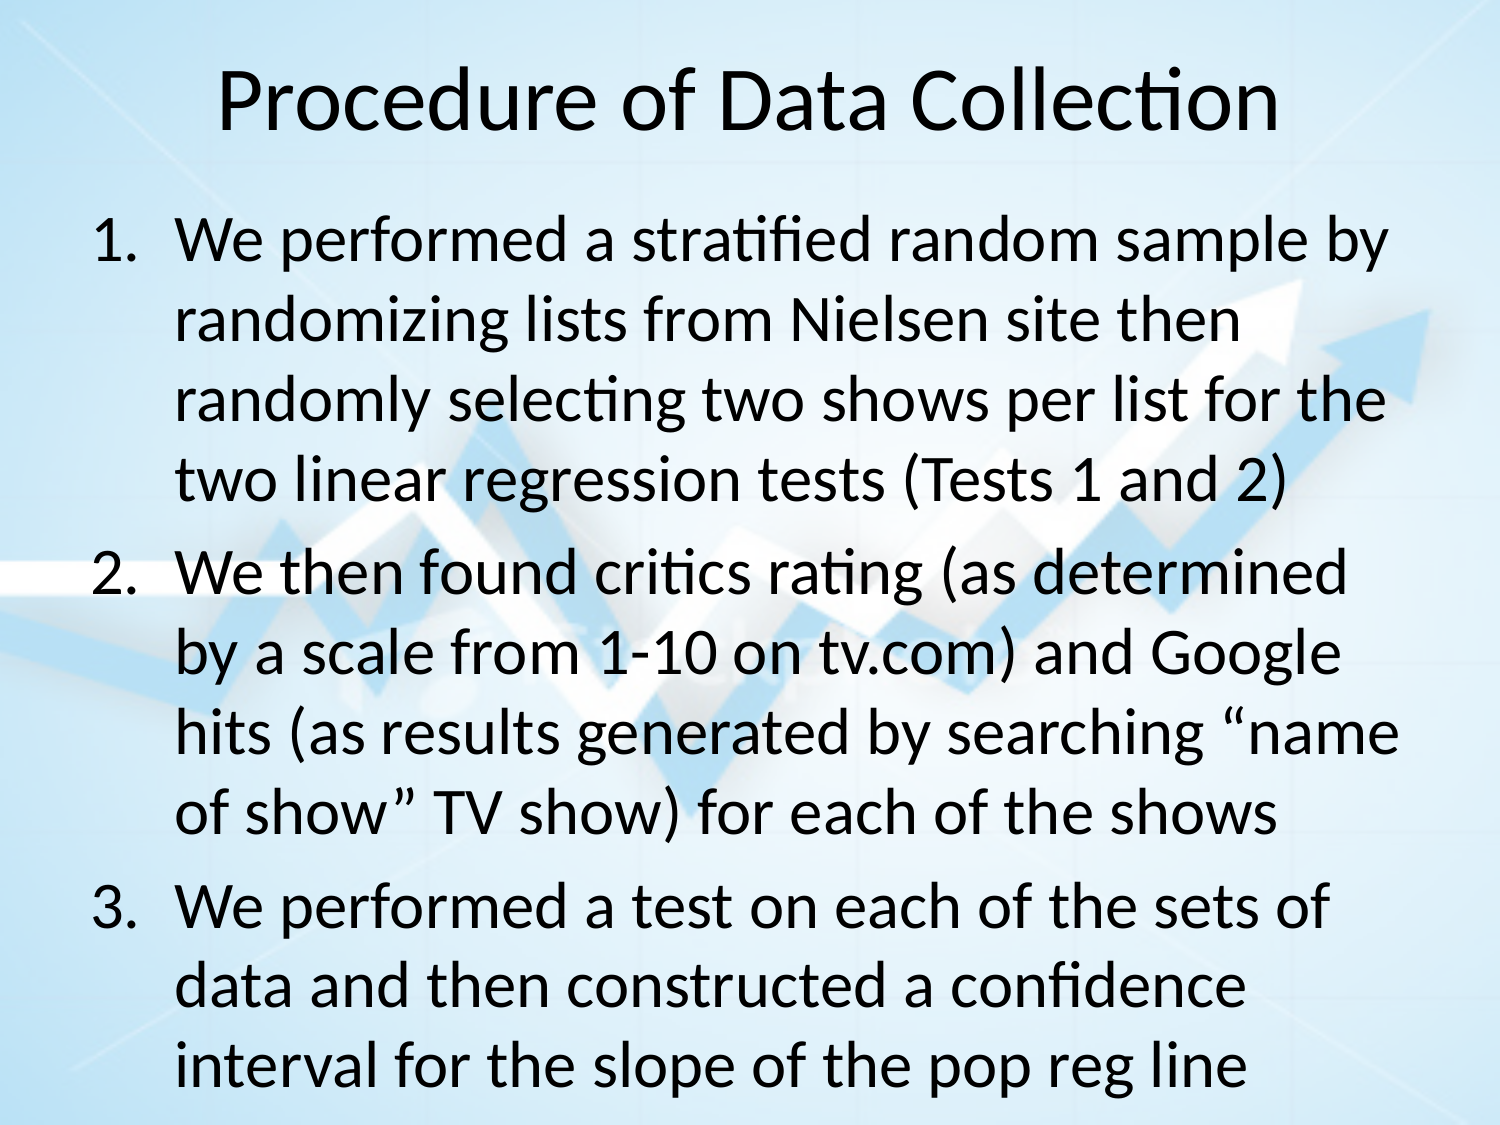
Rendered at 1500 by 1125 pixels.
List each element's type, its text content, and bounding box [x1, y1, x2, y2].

list We performed a stratified random sample by randomizing lists from Nielsen site then randomly selecting two shows per list for the two linear regression tests (Tests 1 and 2) We then found critics rating (as determined by a scale from 1-10 on tv.com) and Google hits (as results generated by searching “name of show” TV show) for each of the shows We performed a test on each of the sets of data and then constructed a confidence interval for the slope of the pop reg line [74, 187, 1426, 931]
title Procedure of Data Collection [74, 0, 1426, 187]
